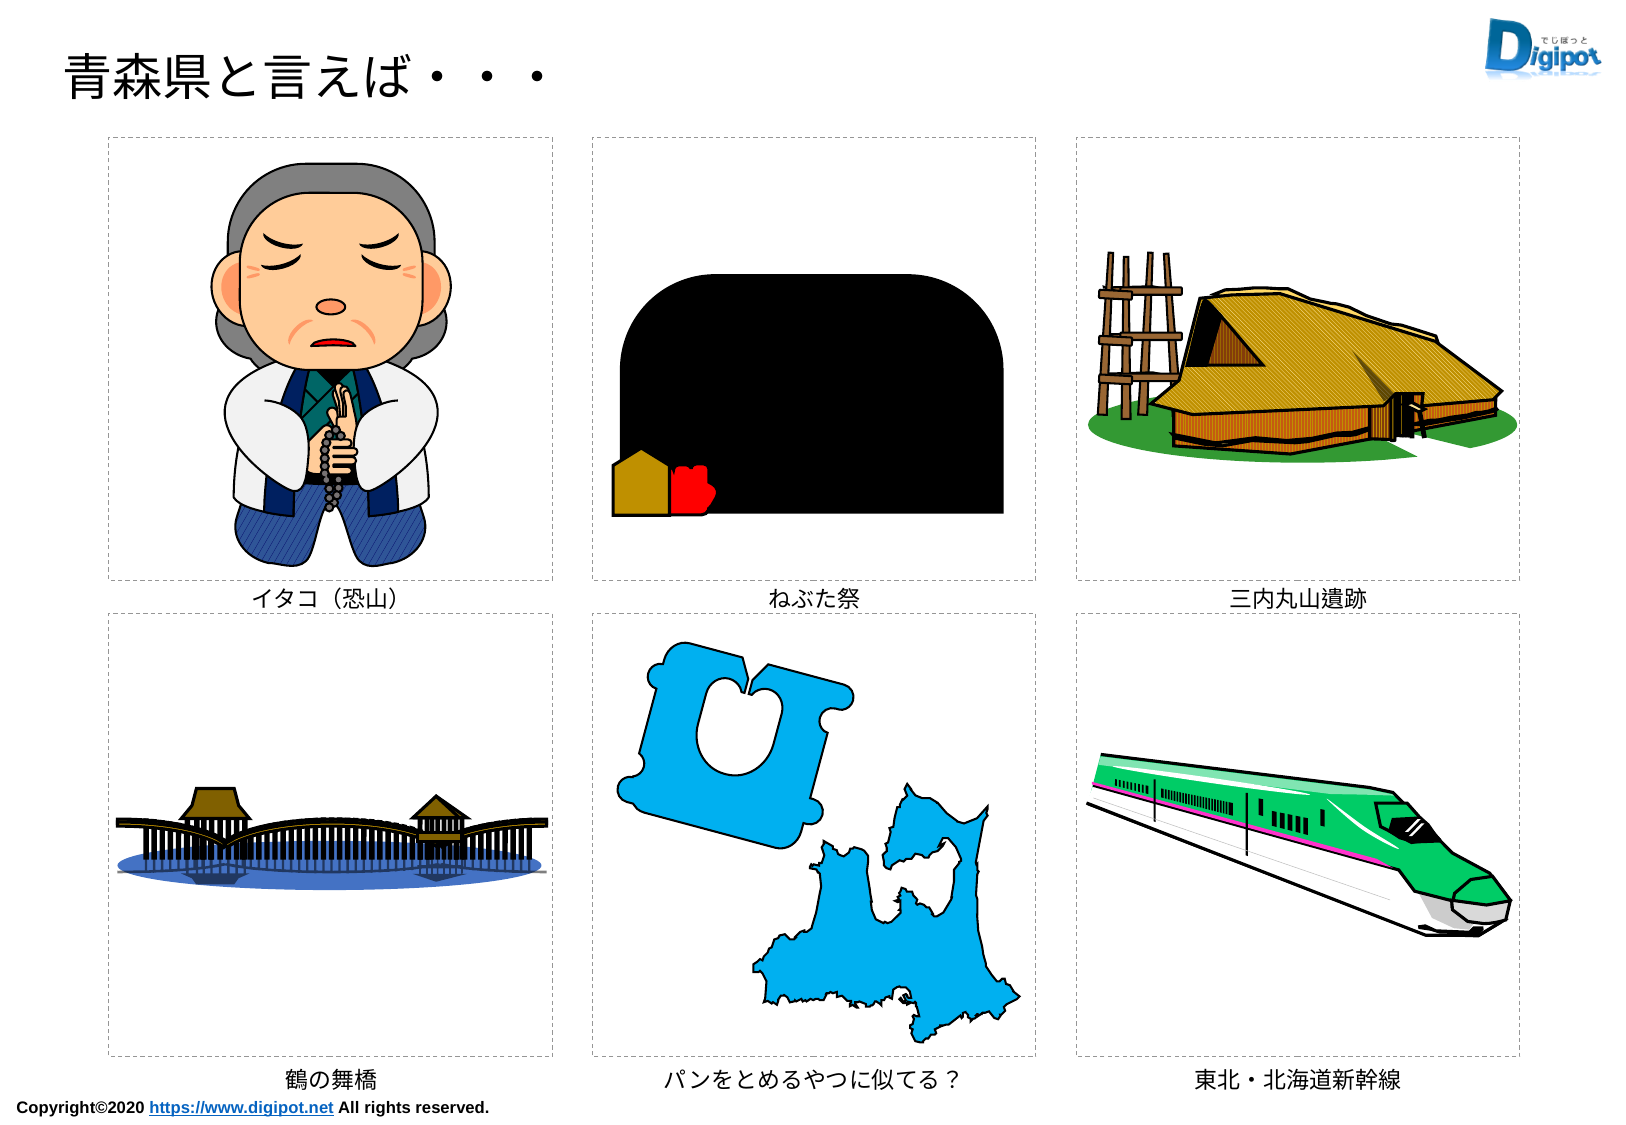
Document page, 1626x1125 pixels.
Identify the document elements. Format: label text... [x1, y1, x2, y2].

text_box 三内丸山遺跡 [1071, 577, 1525, 620]
text_box 東北・北海道新幹線 [1071, 1058, 1525, 1101]
text_box ねぶた祭 [587, 577, 1041, 620]
text_box パンをとめるやつに似てる？ [587, 1058, 1041, 1101]
text_box [616, 641, 855, 850]
picture [1485, 18, 1602, 82]
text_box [1087, 252, 1518, 463]
text_box [752, 781, 1022, 1044]
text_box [613, 258, 1020, 516]
text_box 青森県と言えば・・・ [47, 38, 578, 113]
text_box 鶴の舞橋 [104, 1058, 558, 1101]
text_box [211, 163, 451, 567]
text_box イタコ（恐山） [104, 577, 558, 620]
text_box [117, 788, 547, 891]
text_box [1086, 754, 1511, 936]
